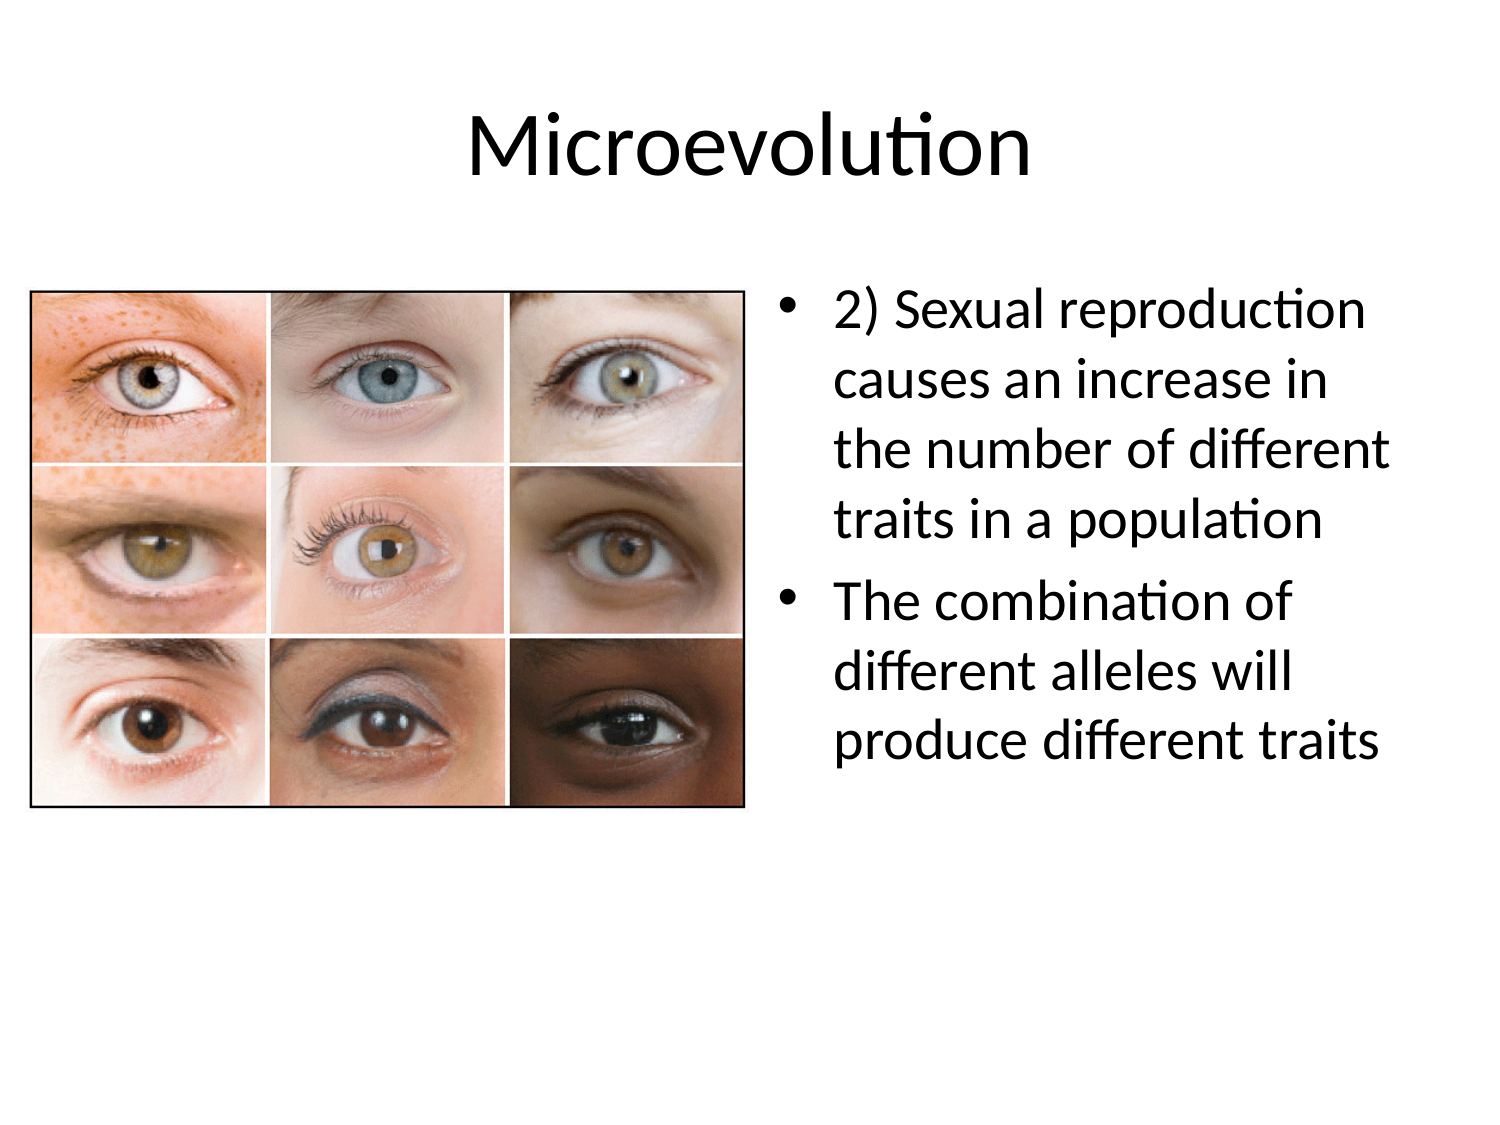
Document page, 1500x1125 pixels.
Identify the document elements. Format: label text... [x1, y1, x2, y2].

title Microevolution [75, 45, 1425, 233]
picture [25, 287, 750, 813]
list 2) Sexual reproduction causes an increase in the number of different traits in a population The combination of different alleles will produce different traits [762, 262, 1425, 1005]
